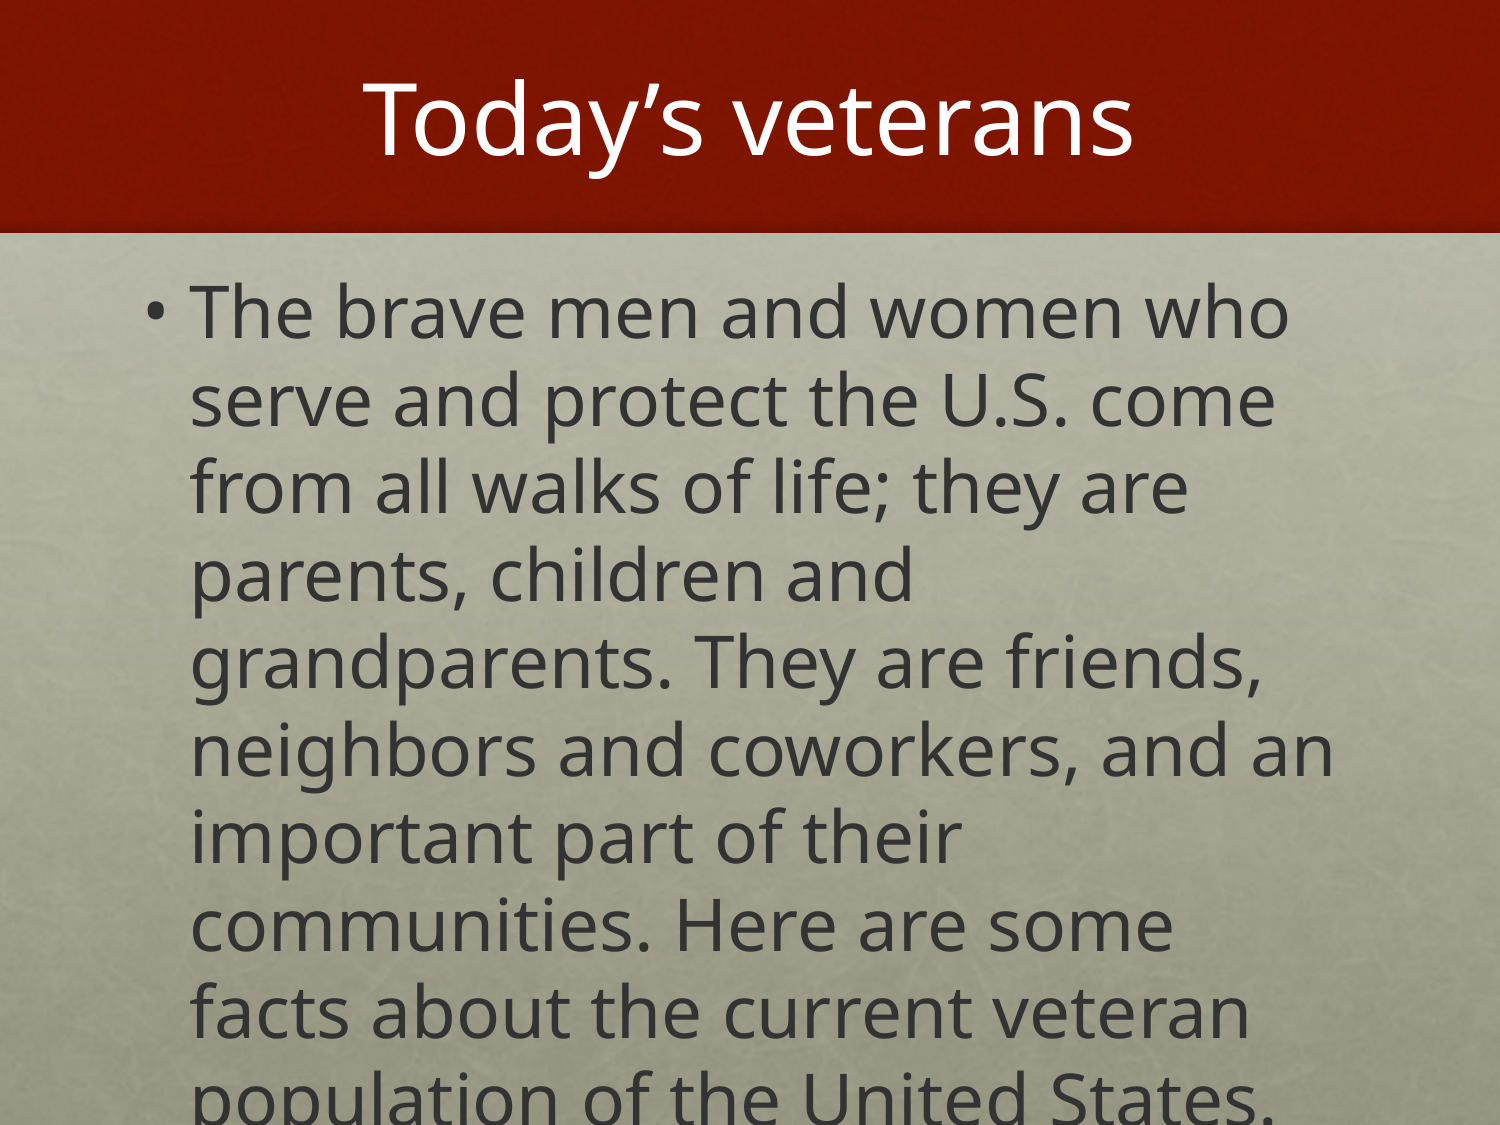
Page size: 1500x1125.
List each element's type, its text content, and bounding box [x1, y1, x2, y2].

picture [0, 214, 1500, 1125]
title Today’s veterans [127, 10, 1372, 221]
list The brave men and women who serve and protect the U.S. come from all walks of life; they are parents, children and grandparents. They are friends, neighbors and coworkers, and an important part of their communities. Here are some facts about the current veteran population of the United States. [127, 258, 1372, 1005]
